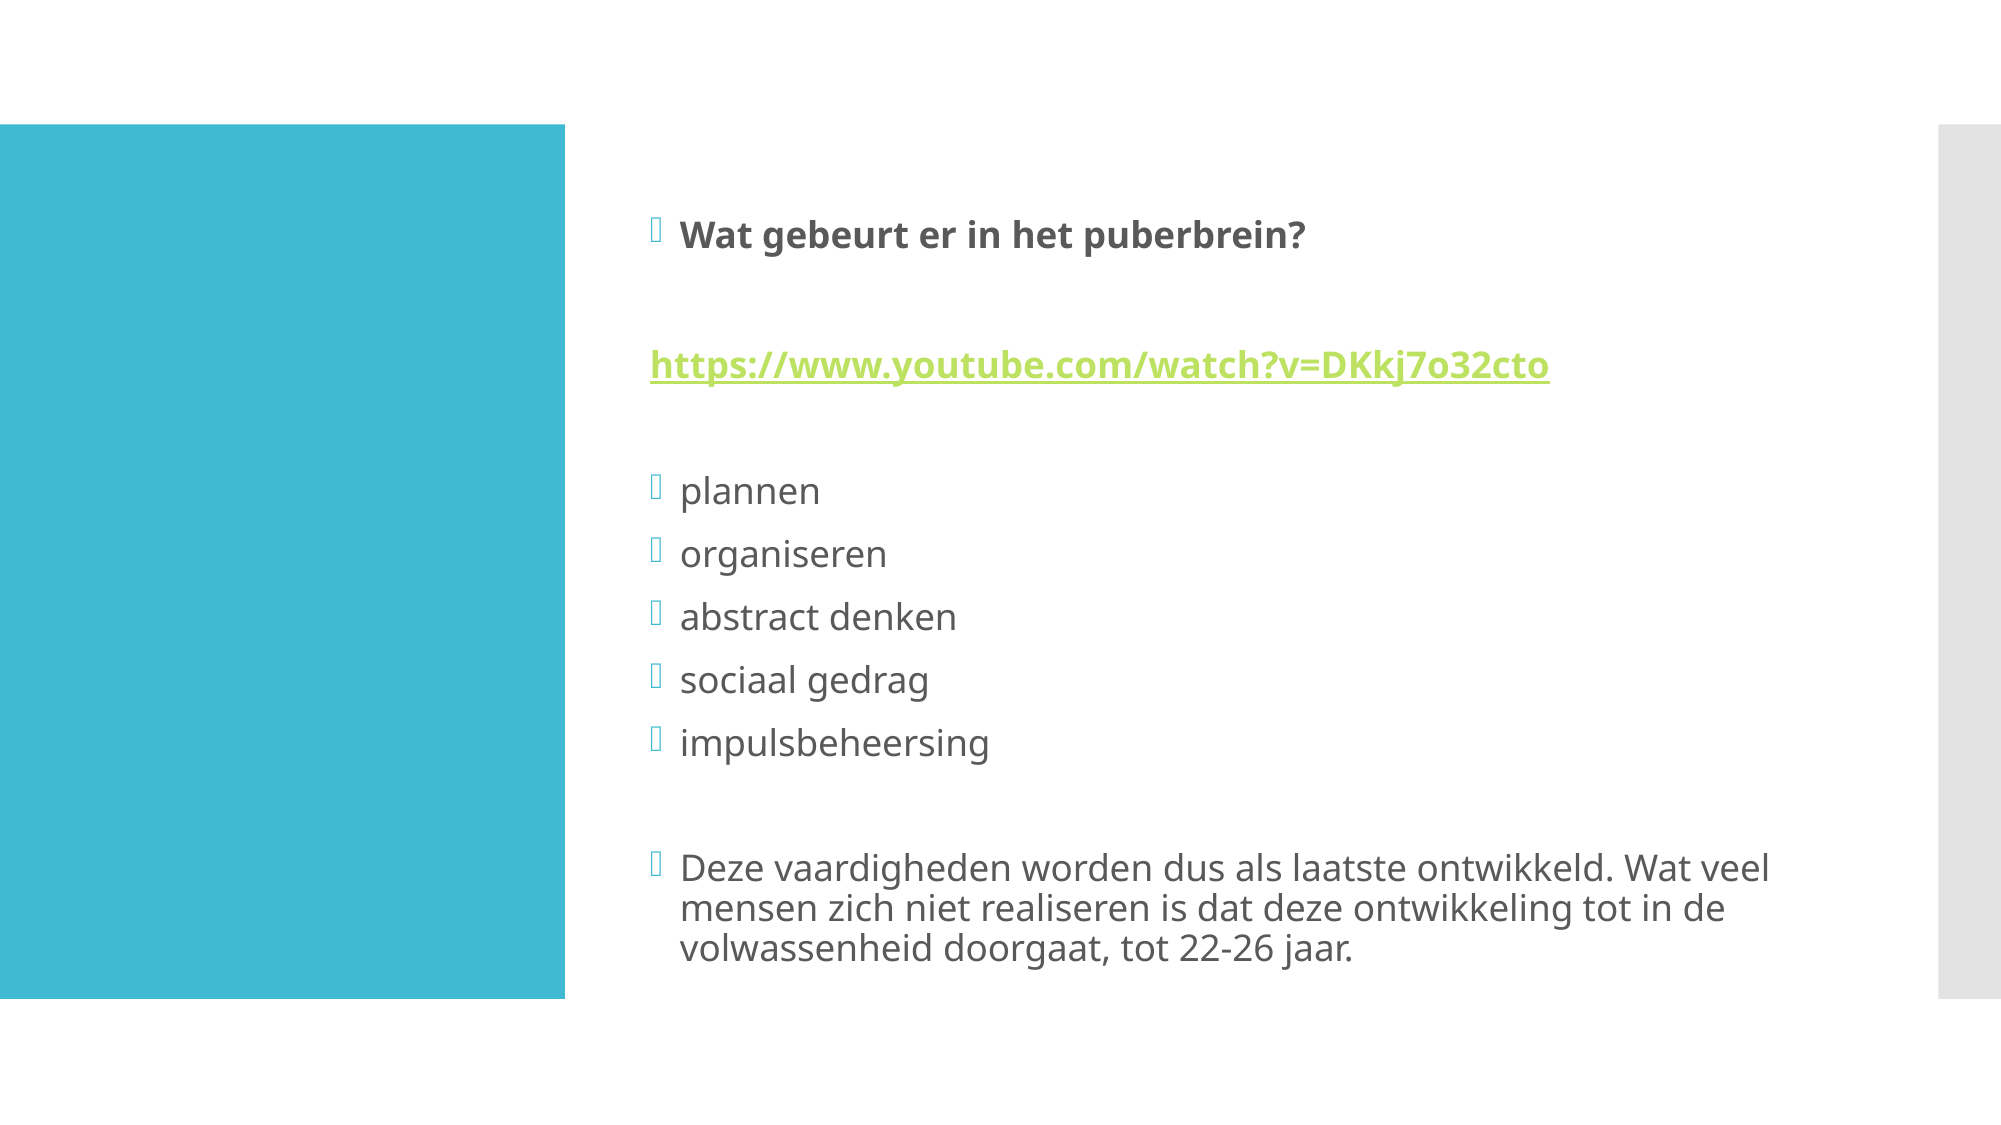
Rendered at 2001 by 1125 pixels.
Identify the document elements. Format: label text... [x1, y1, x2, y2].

list Wat gebeurt er in het puberbrein? https://www.youtube.com/watch?v=DKkj7o32cto plannen organiseren abstract denken sociaal gedrag impulsbeheersing Deze vaardigheden worden dus als laatste ontwikkeld. Wat veel mensen zich niet realiseren is dat deze ontwikkeling tot in de volwassenheid doorgaat, tot 22-26 jaar. [634, 141, 1835, 982]
